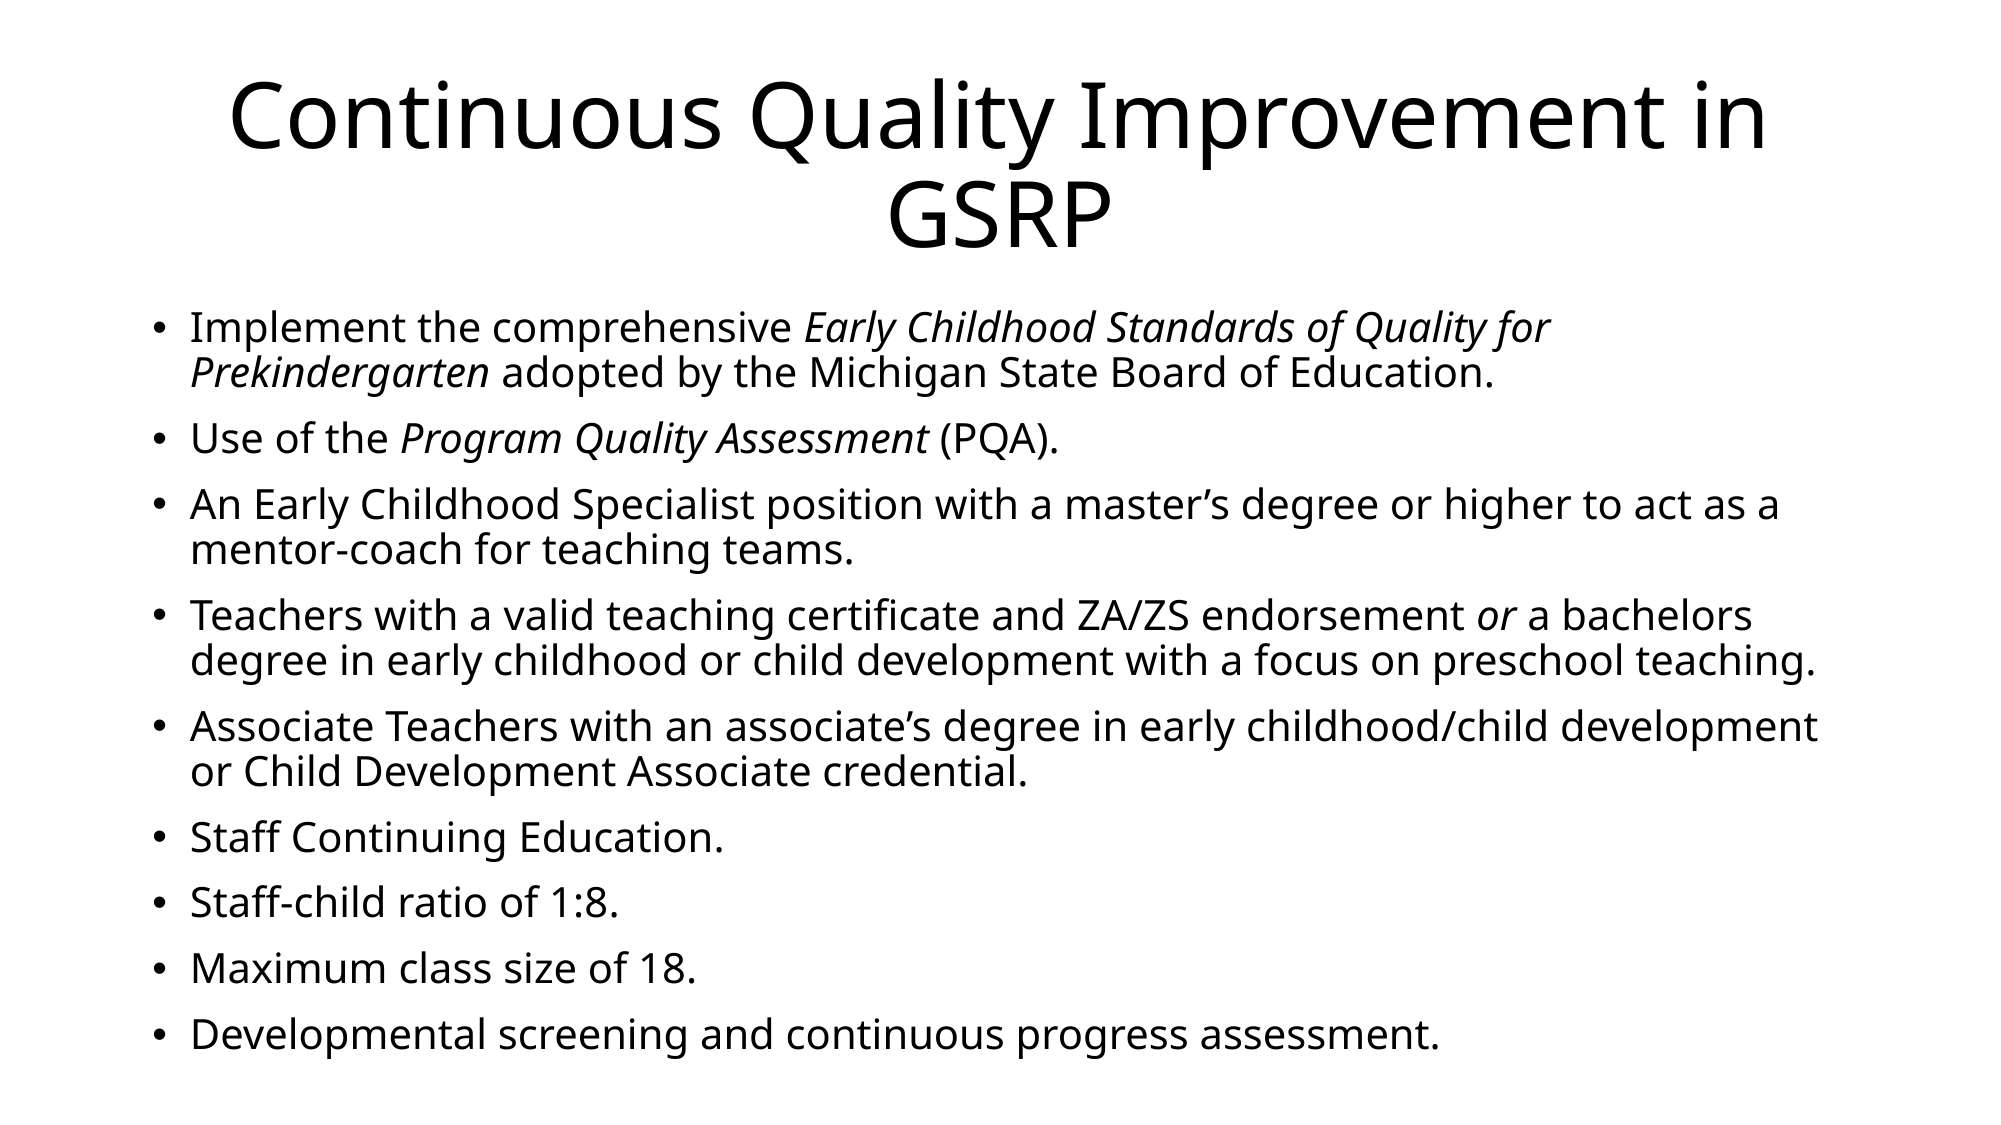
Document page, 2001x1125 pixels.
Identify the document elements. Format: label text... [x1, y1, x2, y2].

title Continuous Quality Improvement in GSRP [137, 59, 1863, 278]
list Implement the comprehensive Early Childhood Standards of Quality for Prekindergarten adopted by the Michigan State Board of Education. Use of the Program Quality Assessment (PQA). An Early Childhood Specialist position with a master’s degree or higher to act as a mentor‐coach for teaching teams. Teachers with a valid teaching certificate and ZA/ZS endorsement or a bachelors degree in early childhood or child development with a focus on preschool teaching. Associate Teachers with an associate’s degree in early childhood/child development or Child Development Associate credential. Staff Continuing Education. Staff‐child ratio of 1:8. Maximum class size of 18. Developmental screening and continuous progress assessment. [137, 299, 1863, 1014]
